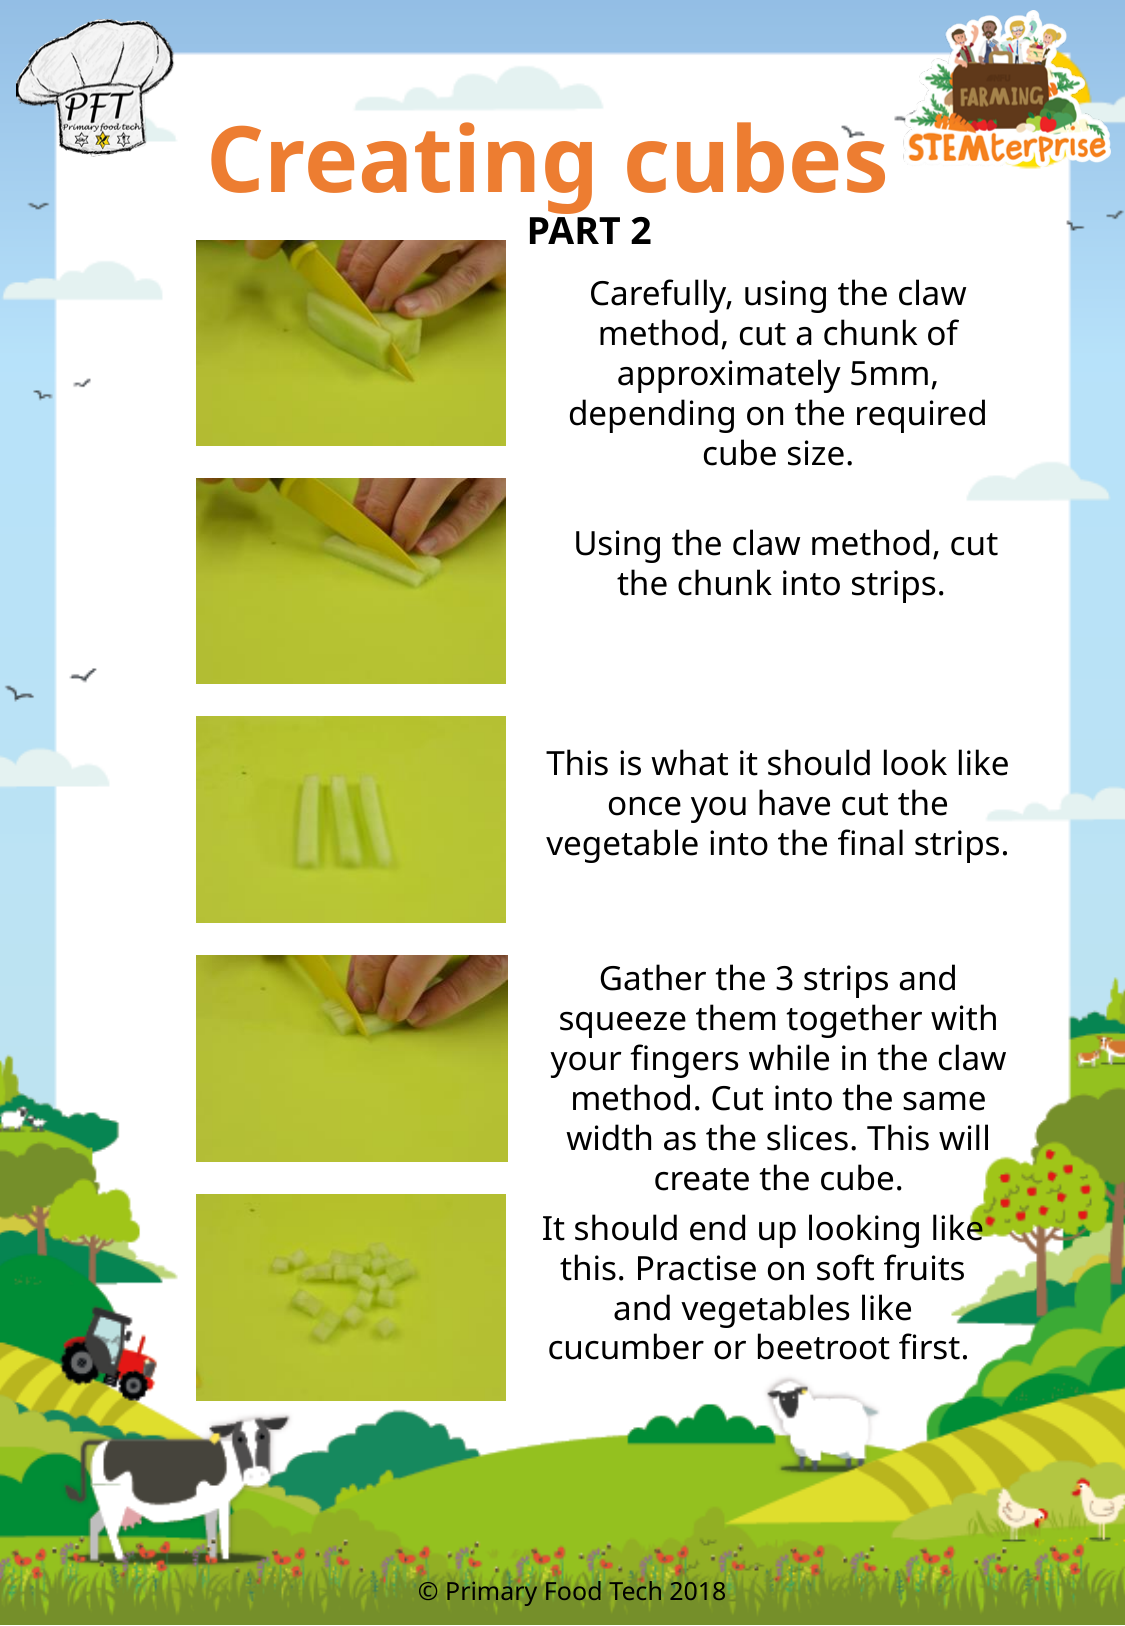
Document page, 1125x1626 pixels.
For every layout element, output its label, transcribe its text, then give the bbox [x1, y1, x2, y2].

text_box Using the claw method, cut the chunk into strips. [531, 512, 1042, 612]
text_box Creating cubes [16, 167, 1103, 241]
text_box It should end up looking like this. Practise on soft fruits and vegetables like cucumber or beetroot first. [516, 1197, 1010, 1377]
text_box Carefully, using the claw method, cut a chunk of approximately 5mm, depending on the required cube size. [523, 262, 1034, 482]
text_box [29, 262, 761, 1127]
text_box PART 2 [472, 197, 707, 262]
text_box © Primary Food Tech 2018 [137, 1568, 1008, 1613]
text_box This is what it should look like once you have cut the vegetable into the final strips. [523, 732, 1034, 872]
picture [0, 0, 1125, 1625]
text_box Gather the 3 strips and squeeze them together with your fingers while in the claw method. Cut into the same width as the slices. This will create the cube. [516, 947, 1042, 1207]
